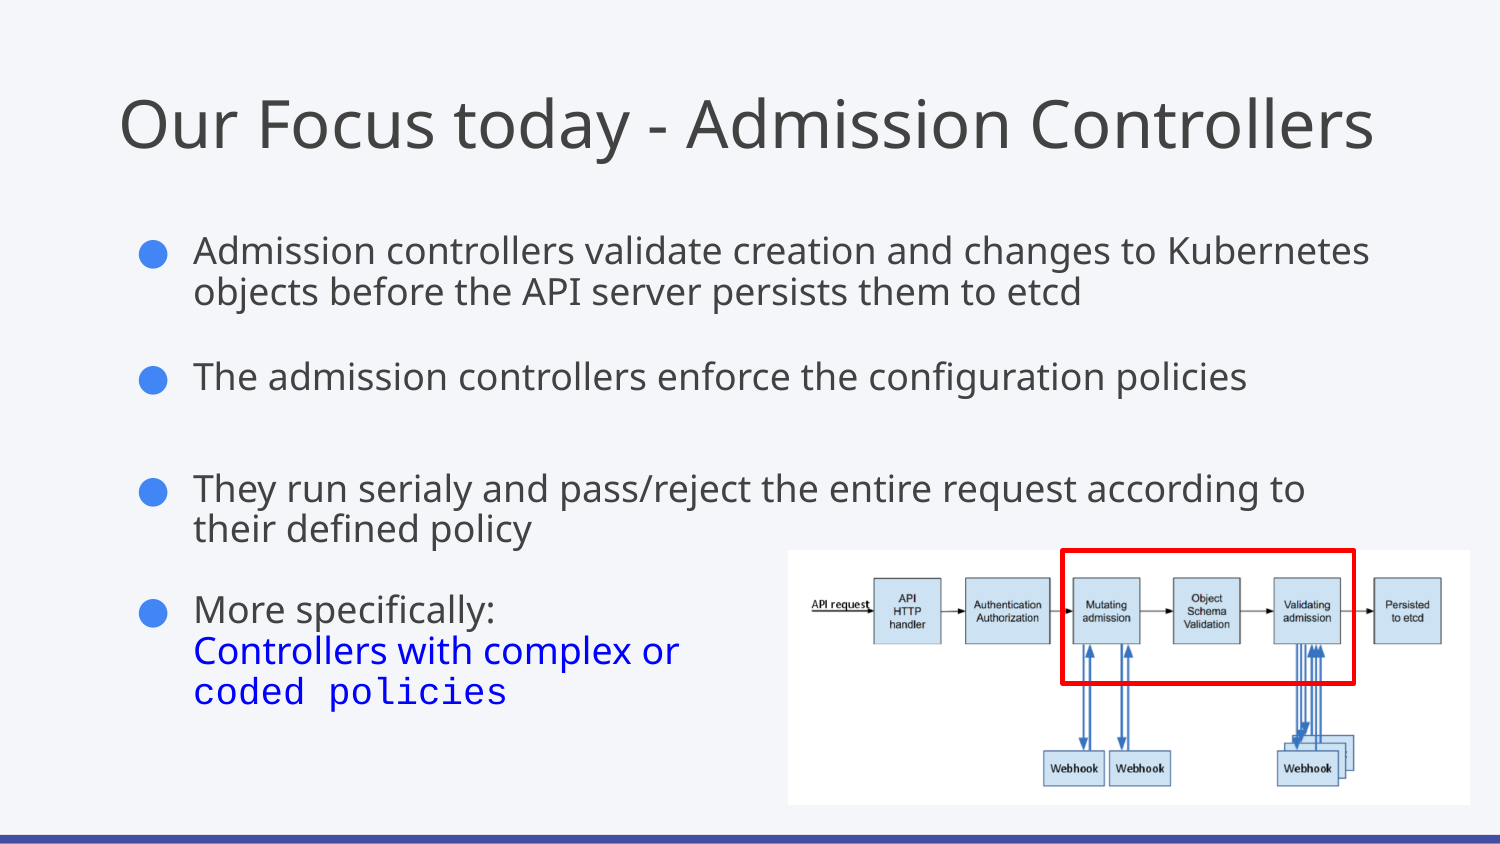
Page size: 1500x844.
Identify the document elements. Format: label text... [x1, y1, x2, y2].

picture [788, 550, 1470, 805]
title Our Focus today - Admission Controllers [103, 44, 1397, 208]
list Admission controllers validate creation and changes to Kubernetes objects before the API server persists them to etcd The admission controllers enforce the configuration policies They run serialy and pass/reject the entire request according to their defined policy More specifically: Controllers with complex or coded policies [103, 224, 1397, 760]
